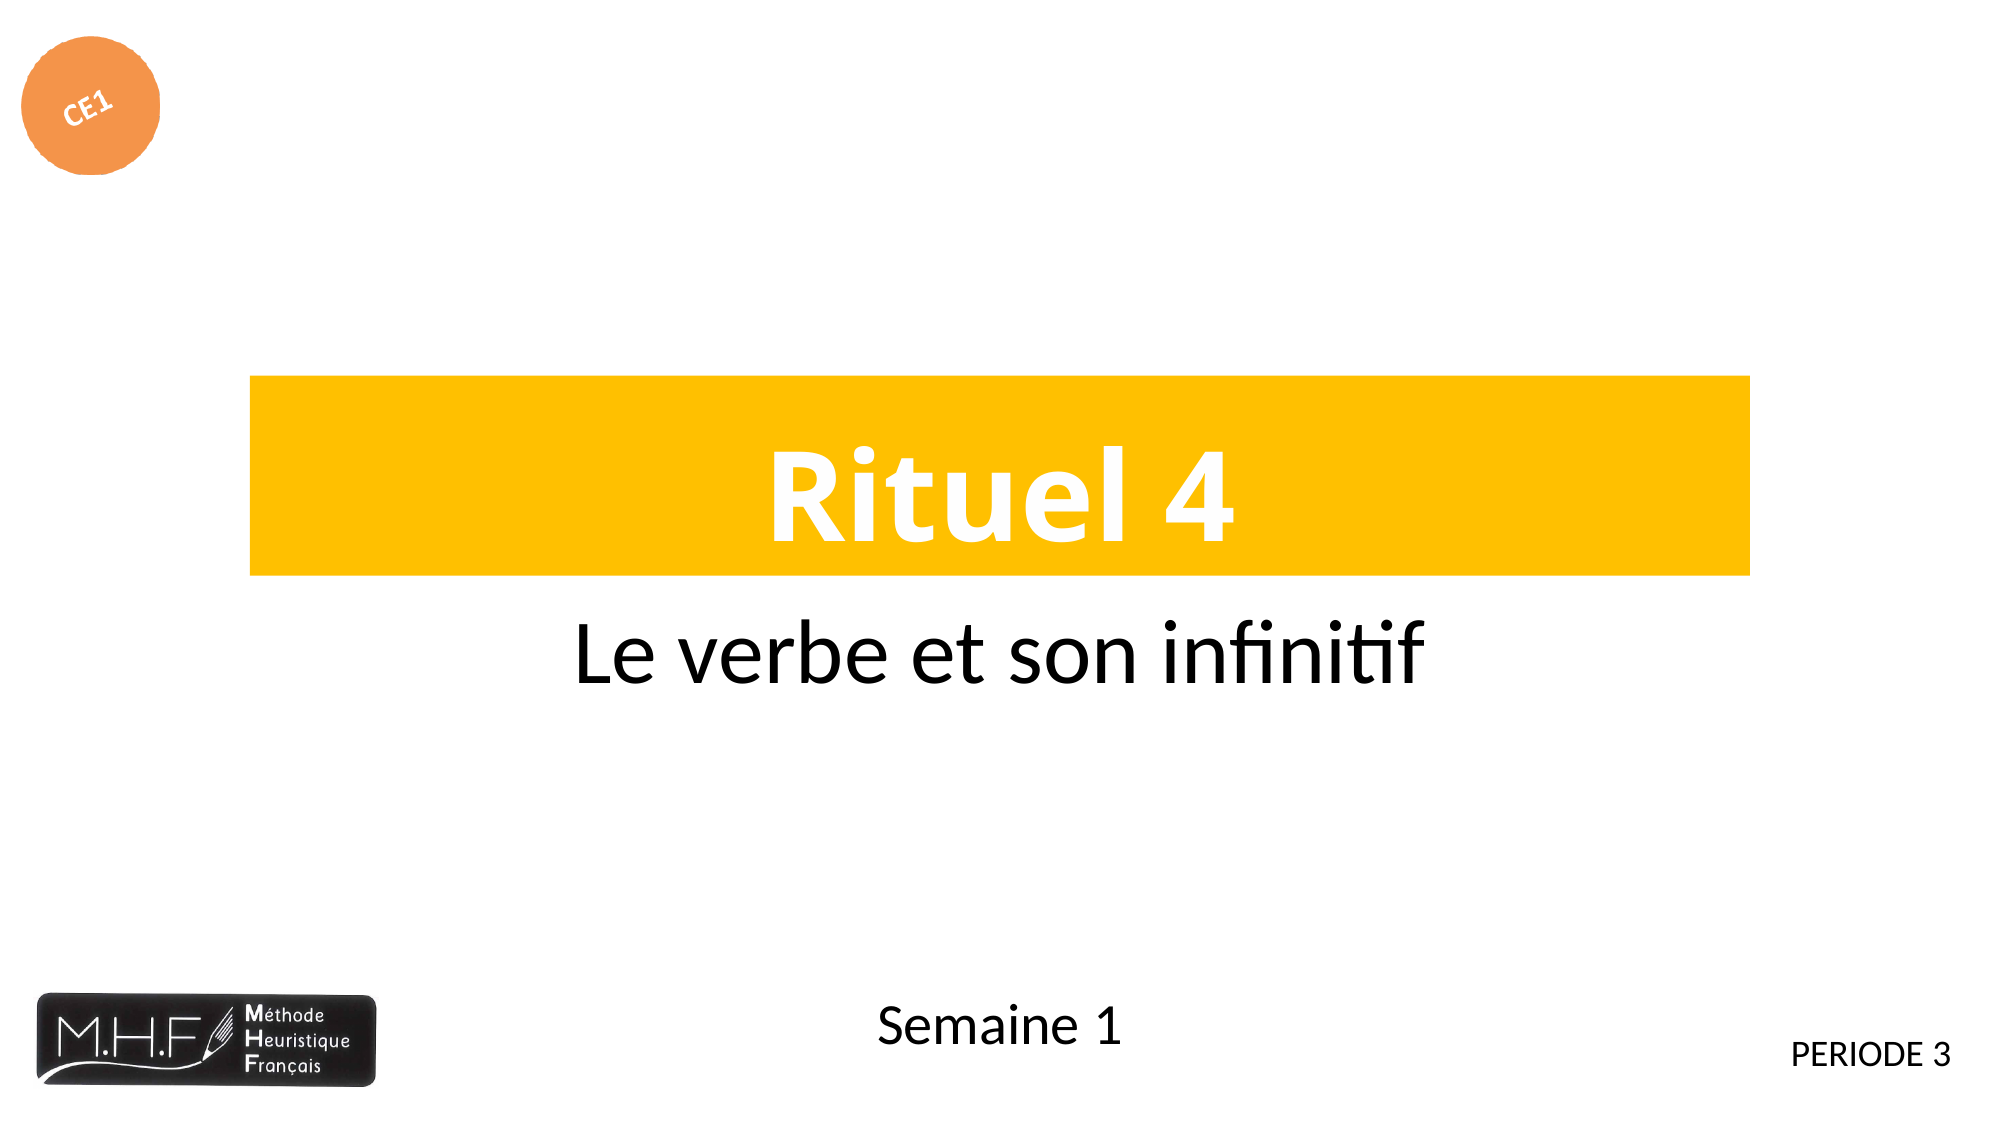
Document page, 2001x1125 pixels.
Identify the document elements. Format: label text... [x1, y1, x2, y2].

picture [33, 990, 379, 1089]
subtitle Le verbe et son infinitif [249, 597, 1750, 869]
text_box Semaine 1 [249, 987, 1750, 1118]
title Rituel 4 [249, 375, 1750, 576]
text_box PERIODE 3 [1750, 1021, 1967, 1082]
picture [21, 36, 160, 175]
